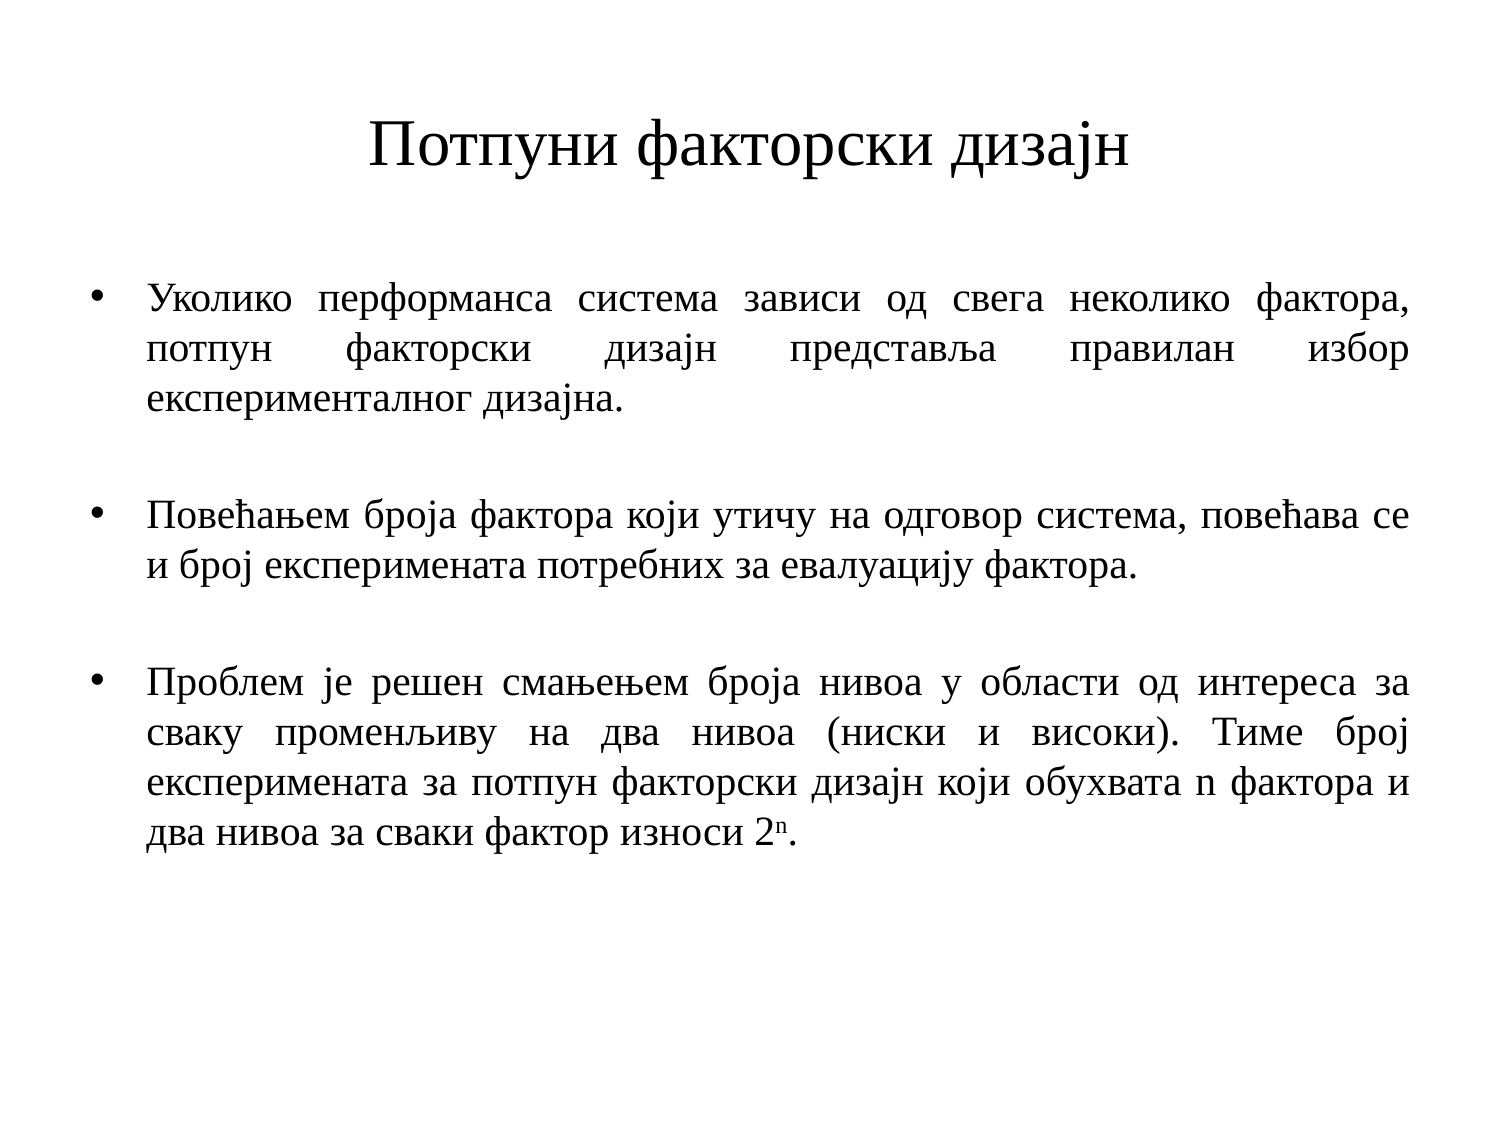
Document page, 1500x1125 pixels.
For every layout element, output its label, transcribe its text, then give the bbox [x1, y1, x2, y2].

list Уколико перформанса система зависи од свега неколико фактора, потпун факторски дизајн представља правилан избор експерименталног дизајна. Повећањем броја фактора који утичу на одговор система, повећава се и број експеримената потребних за евалуацију фактора. Проблем је решен смањењем броја нивоа у области од интереса за сваку променљиву на два нивоа (ниски и високи). Тиме број експеримената за потпун факторски дизајн који обухвата n фактора и два нивоа за сваки фактор износи 2n. [75, 262, 1425, 1005]
title Потпуни факторски дизајн [75, 45, 1425, 233]
